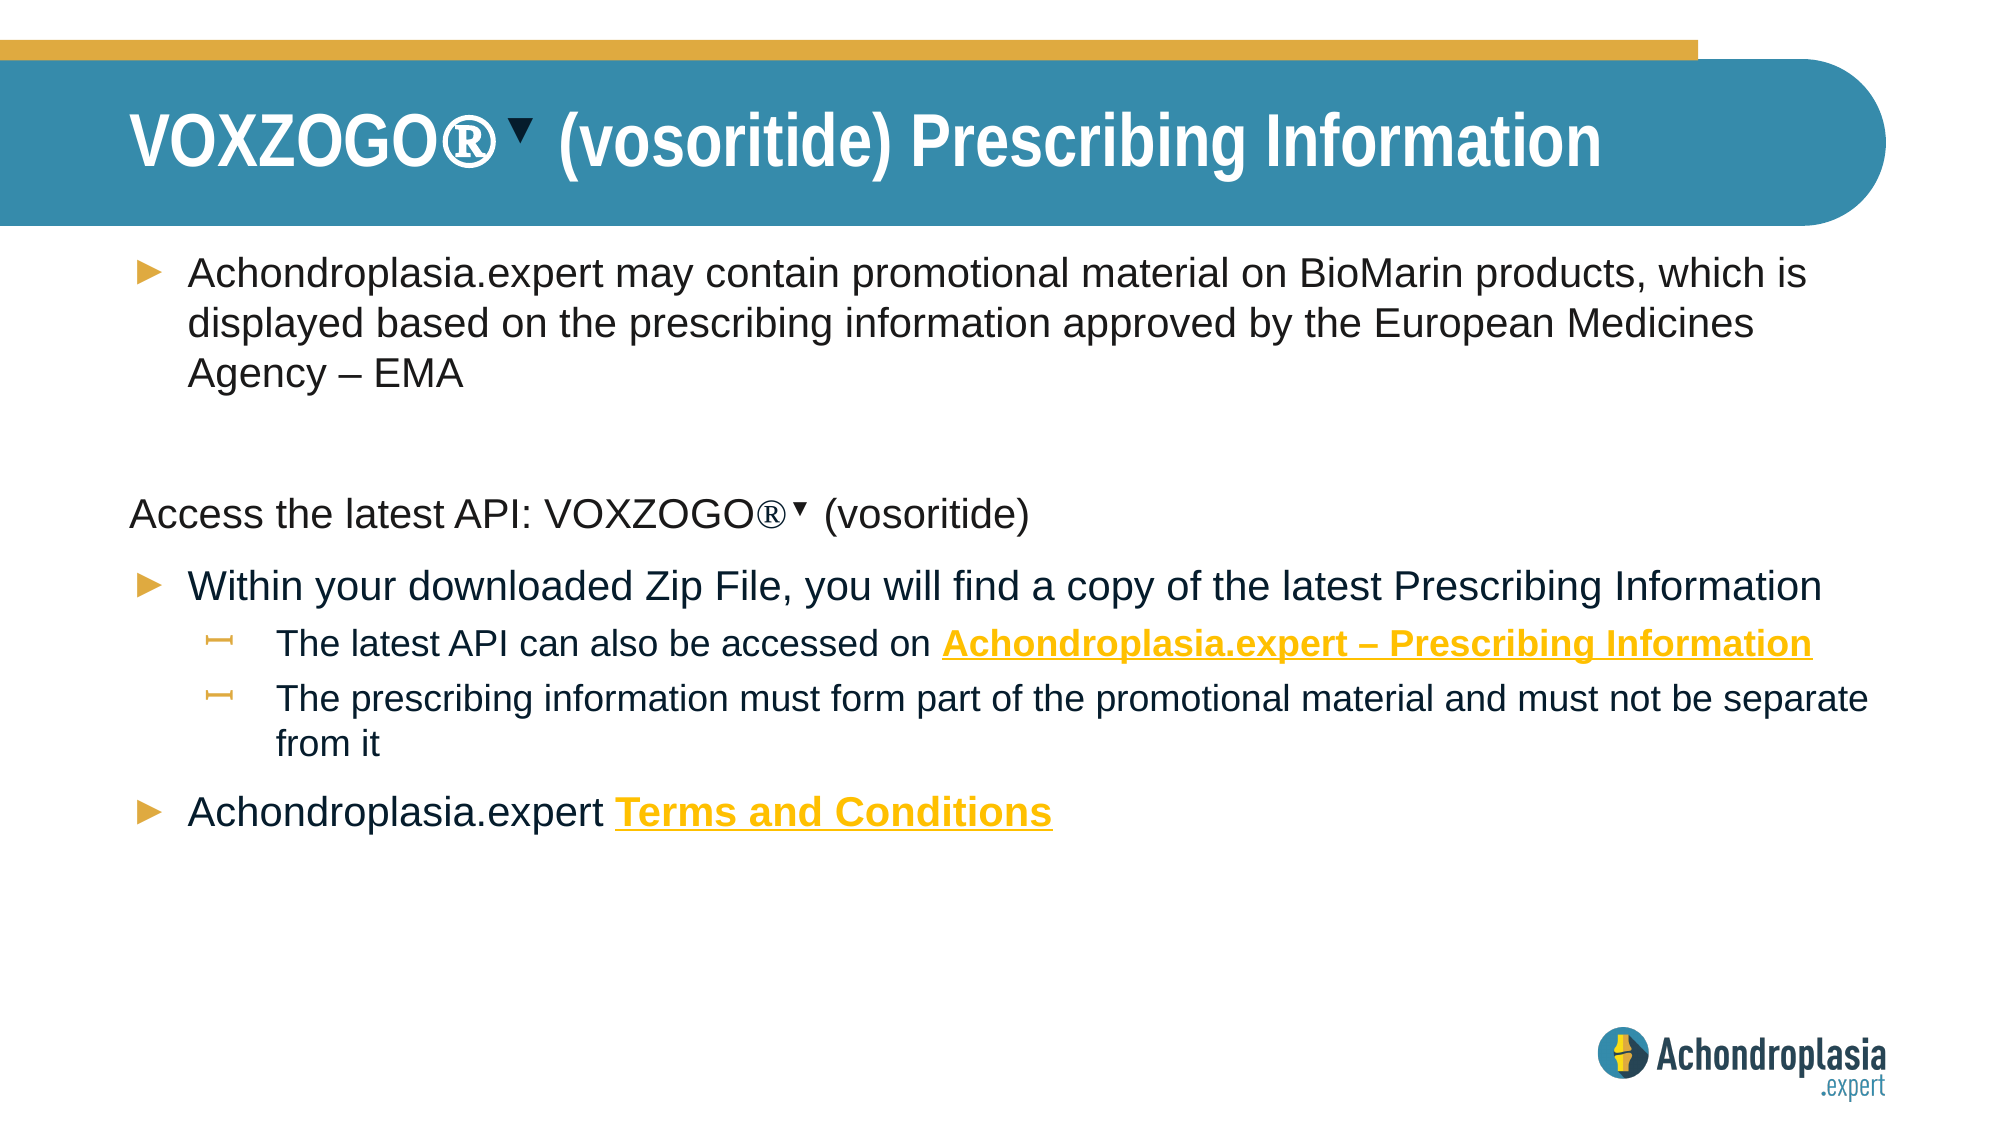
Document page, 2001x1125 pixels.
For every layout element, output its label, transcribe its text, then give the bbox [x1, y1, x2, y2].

picture [1597, 1027, 1886, 1102]
title VOXZOGOÒ▼ (vosoritide) Prescribing Information [114, 59, 1886, 225]
list Achondroplasia.expert may contain promotional material on BioMarin products, which is displayed based on the prescribing information approved by the European Medicines Agency – EMA Access the latest API: VOXZOGOÒ▼ (vosoritide) Within your downloaded Zip File, you will find a copy of the latest Prescribing Information The latest API can also be accessed on Achondroplasia.expert – Prescribing Information The prescribing information must form part of the promotional material and must not be separate from it Achondroplasia.expert Terms and Conditions [114, 237, 1886, 982]
